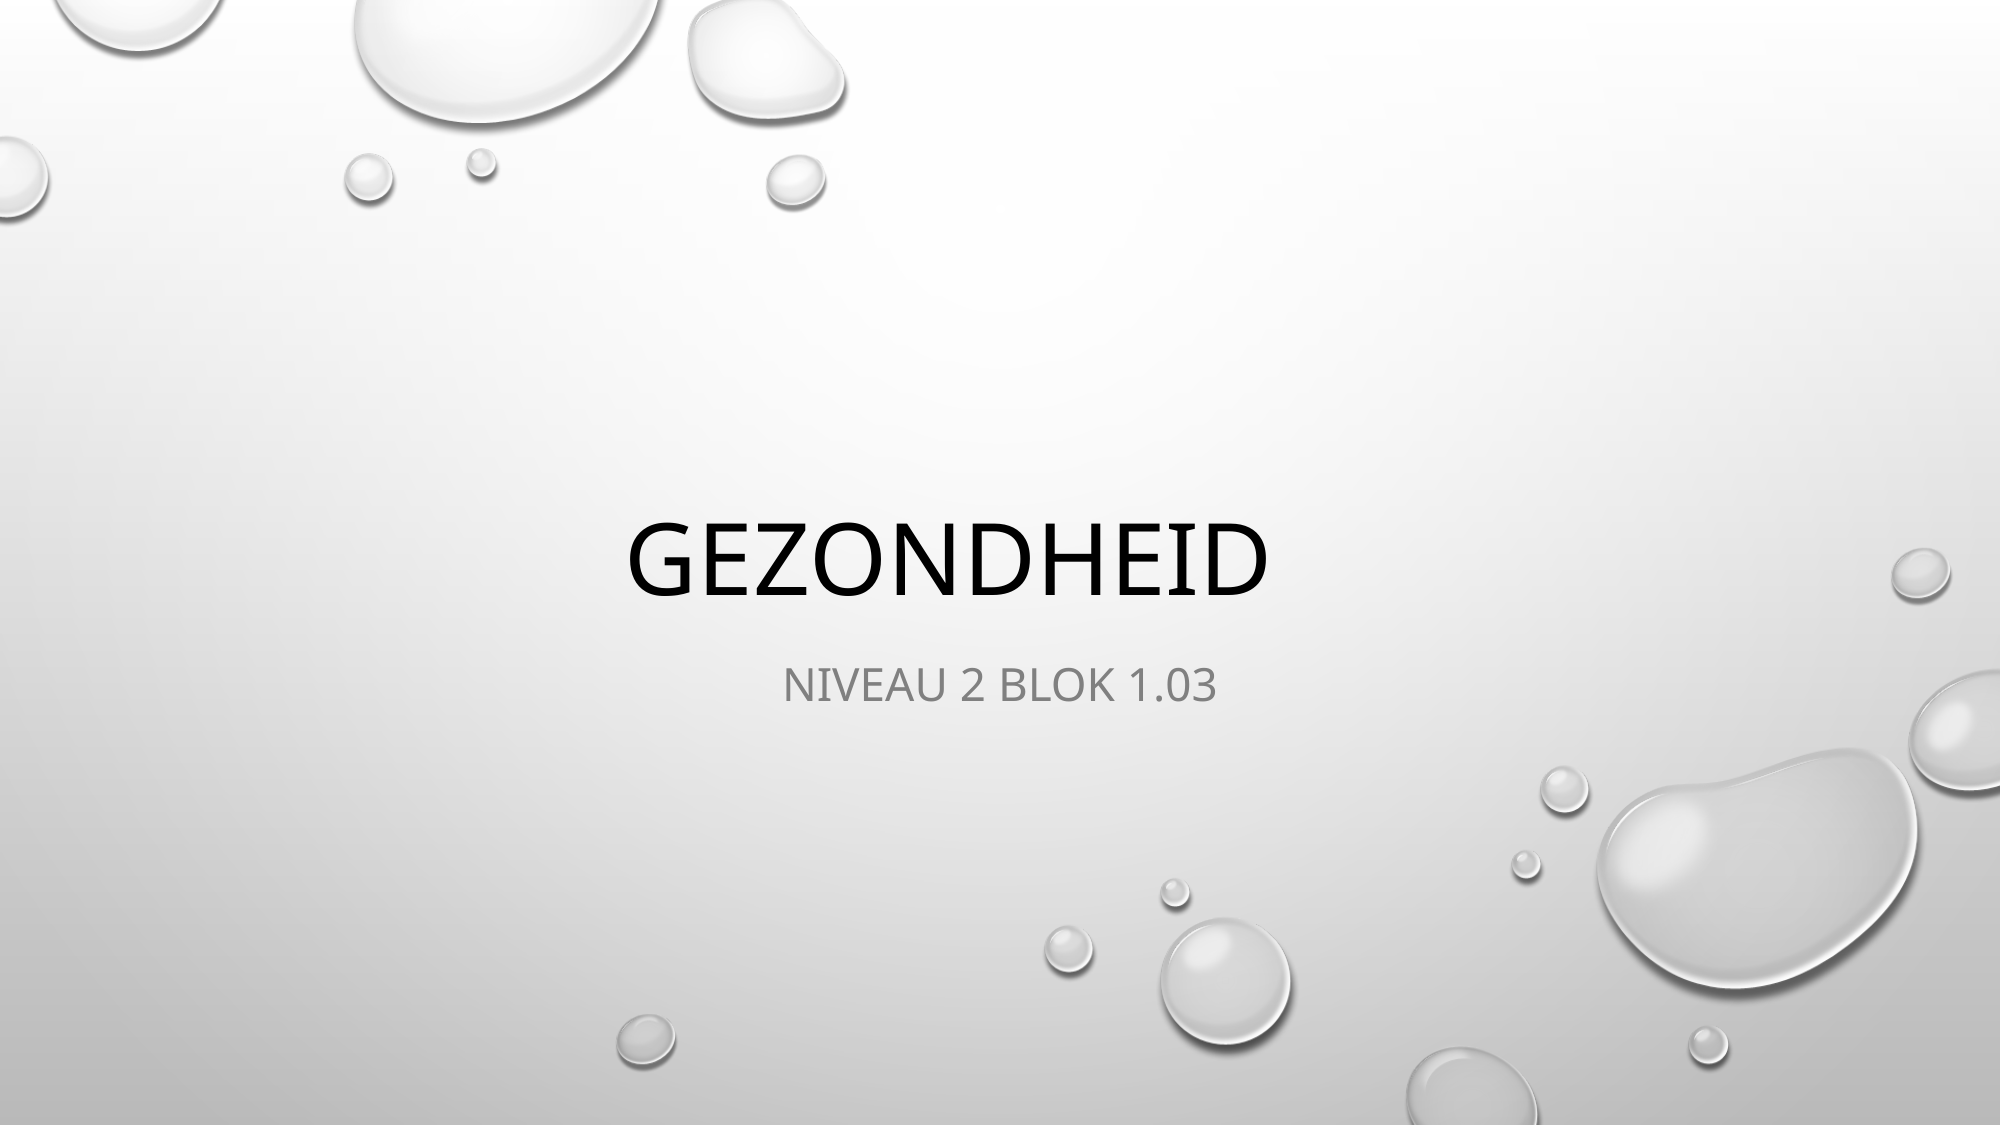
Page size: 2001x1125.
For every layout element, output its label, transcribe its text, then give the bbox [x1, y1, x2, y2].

picture [0, 0, 2000, 1125]
subtitle Niveau 2 blok 1.03 [287, 637, 1713, 863]
title Gezondheid [287, 213, 1713, 625]
